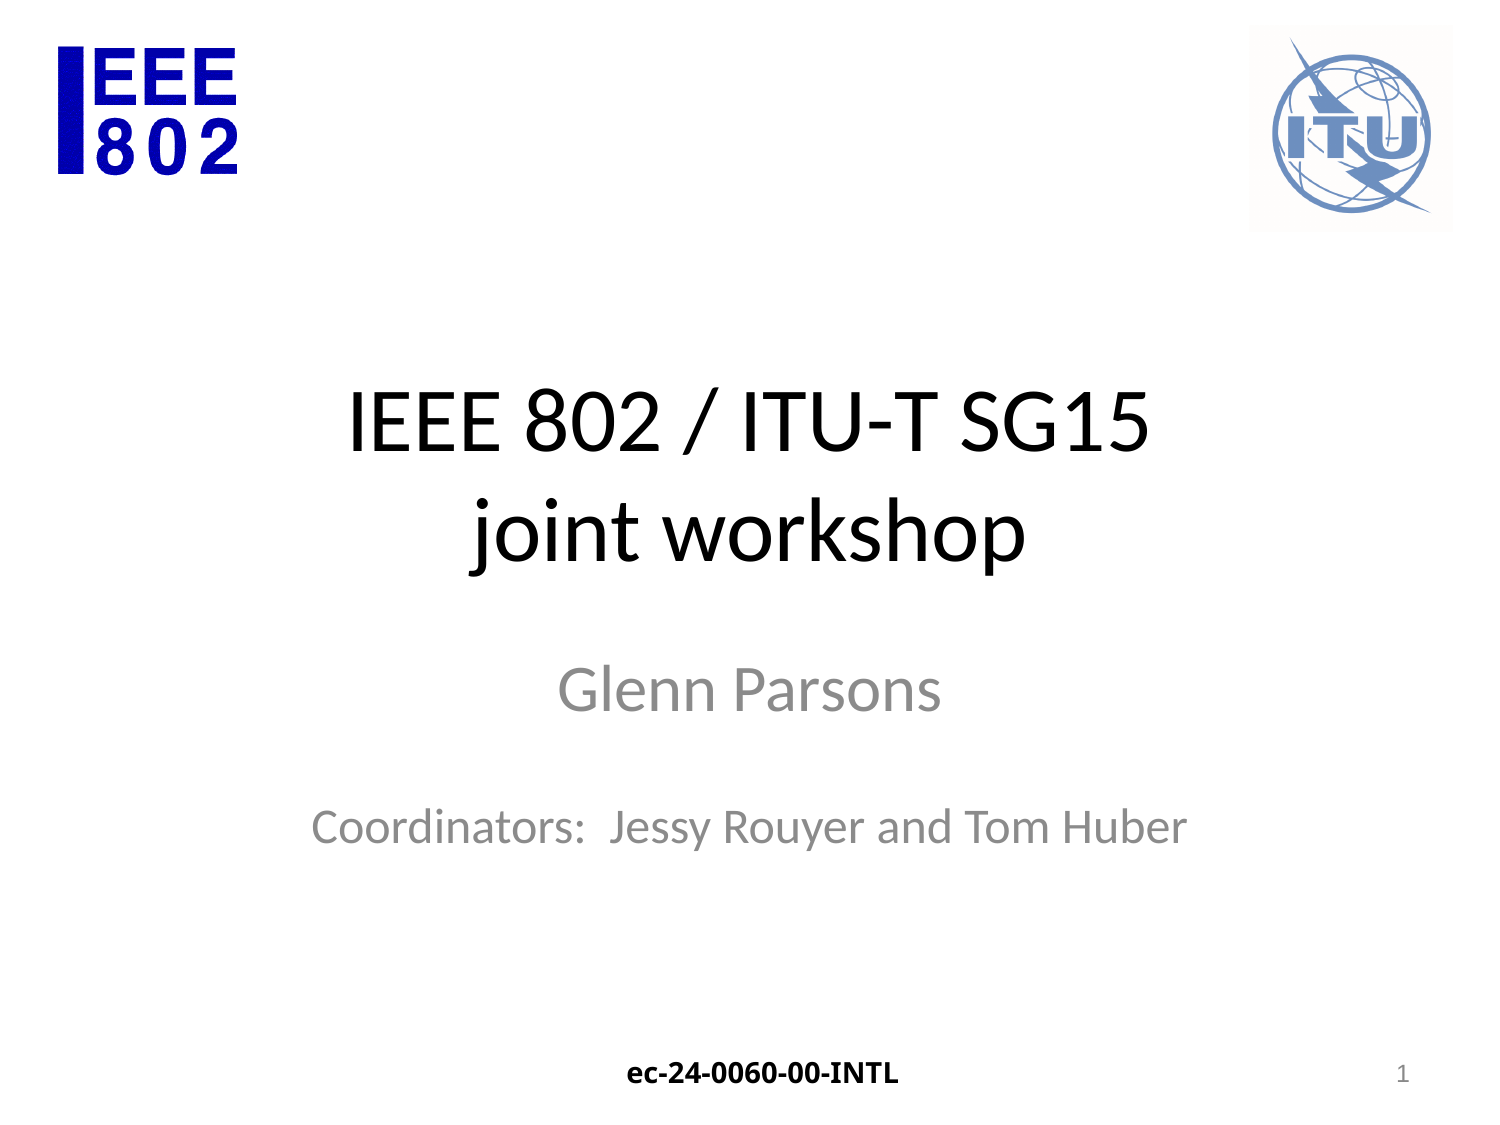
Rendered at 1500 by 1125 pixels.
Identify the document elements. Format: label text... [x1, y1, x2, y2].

title IEEE 802 / ITU-T SG15 joint workshop [112, 349, 1388, 591]
picture [47, 3, 251, 215]
picture [1248, 25, 1453, 232]
text_box ec-24-0060-00-INTL [387, 1047, 1138, 1098]
slide_number 1 [1074, 1042, 1425, 1103]
subtitle Glenn Parsons Coordinators: Jessy Rouyer and Tom Huber [225, 637, 1275, 925]
